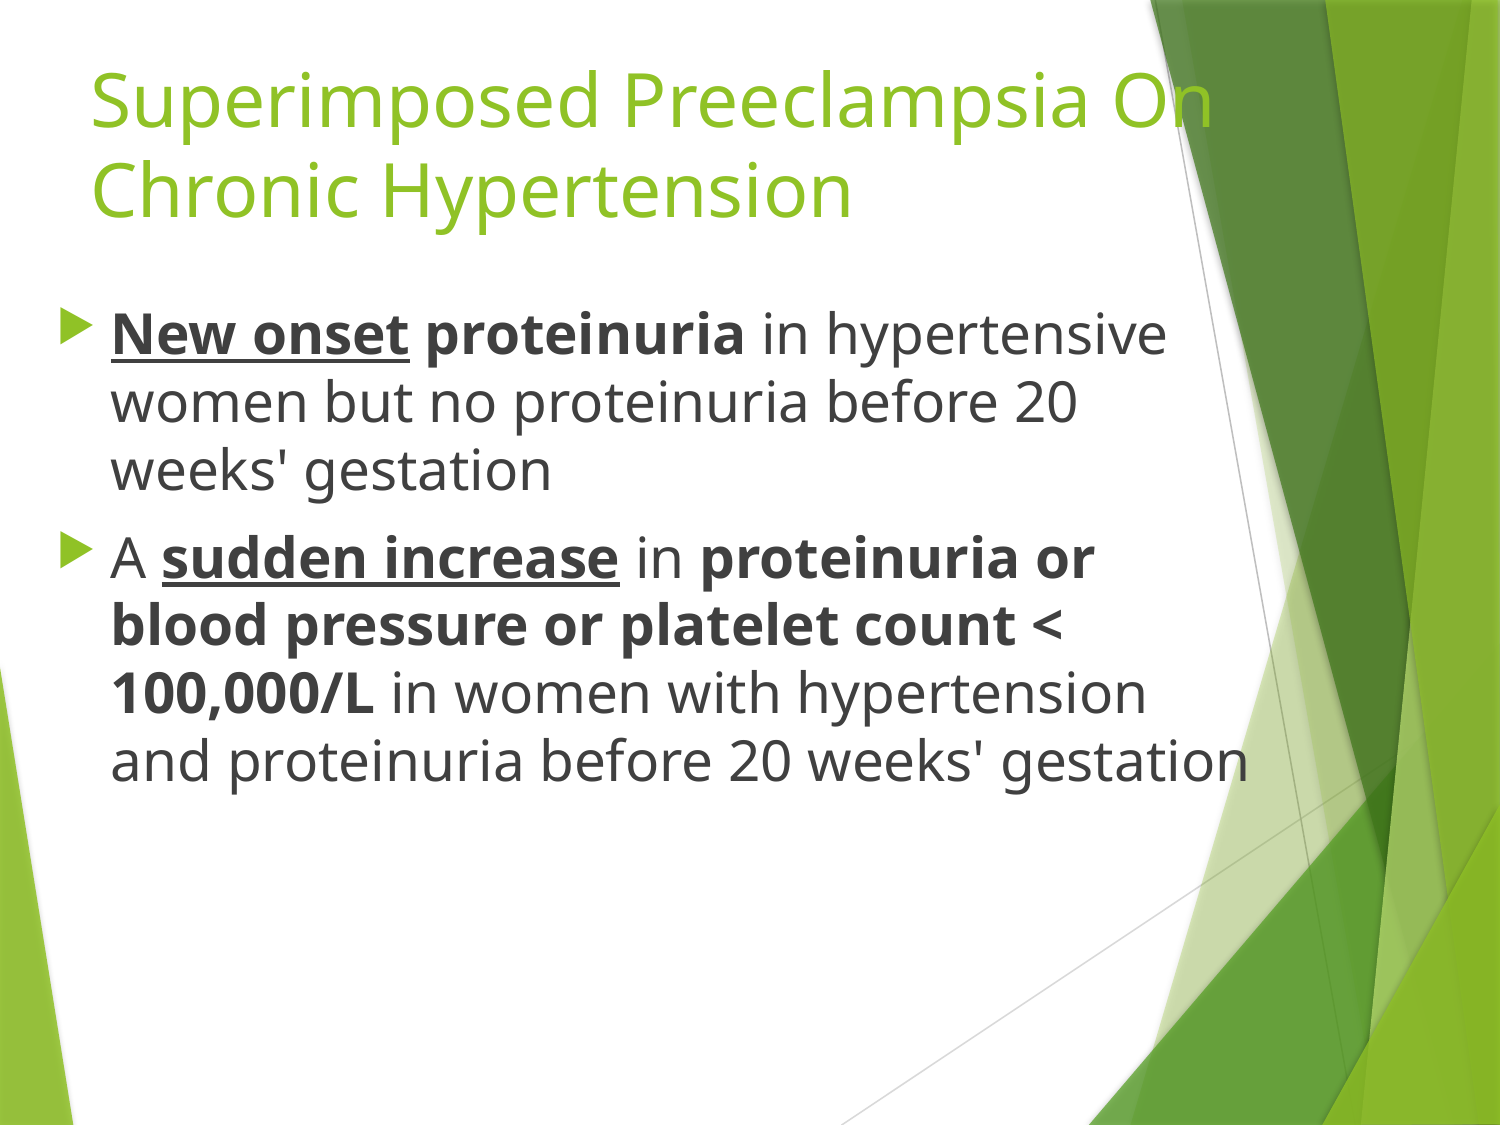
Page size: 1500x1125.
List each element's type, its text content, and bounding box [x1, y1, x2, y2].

title Superimposed Preeclampsia On Chronic Hypertension [75, 45, 1300, 352]
list New onset proteinuria in hypertensive women but no proteinuria before 20 weeks' gestation A sudden increase in proteinuria or blood pressure or platelet count < 100,000/L in women with hypertension and proteinuria before 20 weeks' gestation [41, 290, 1267, 873]
